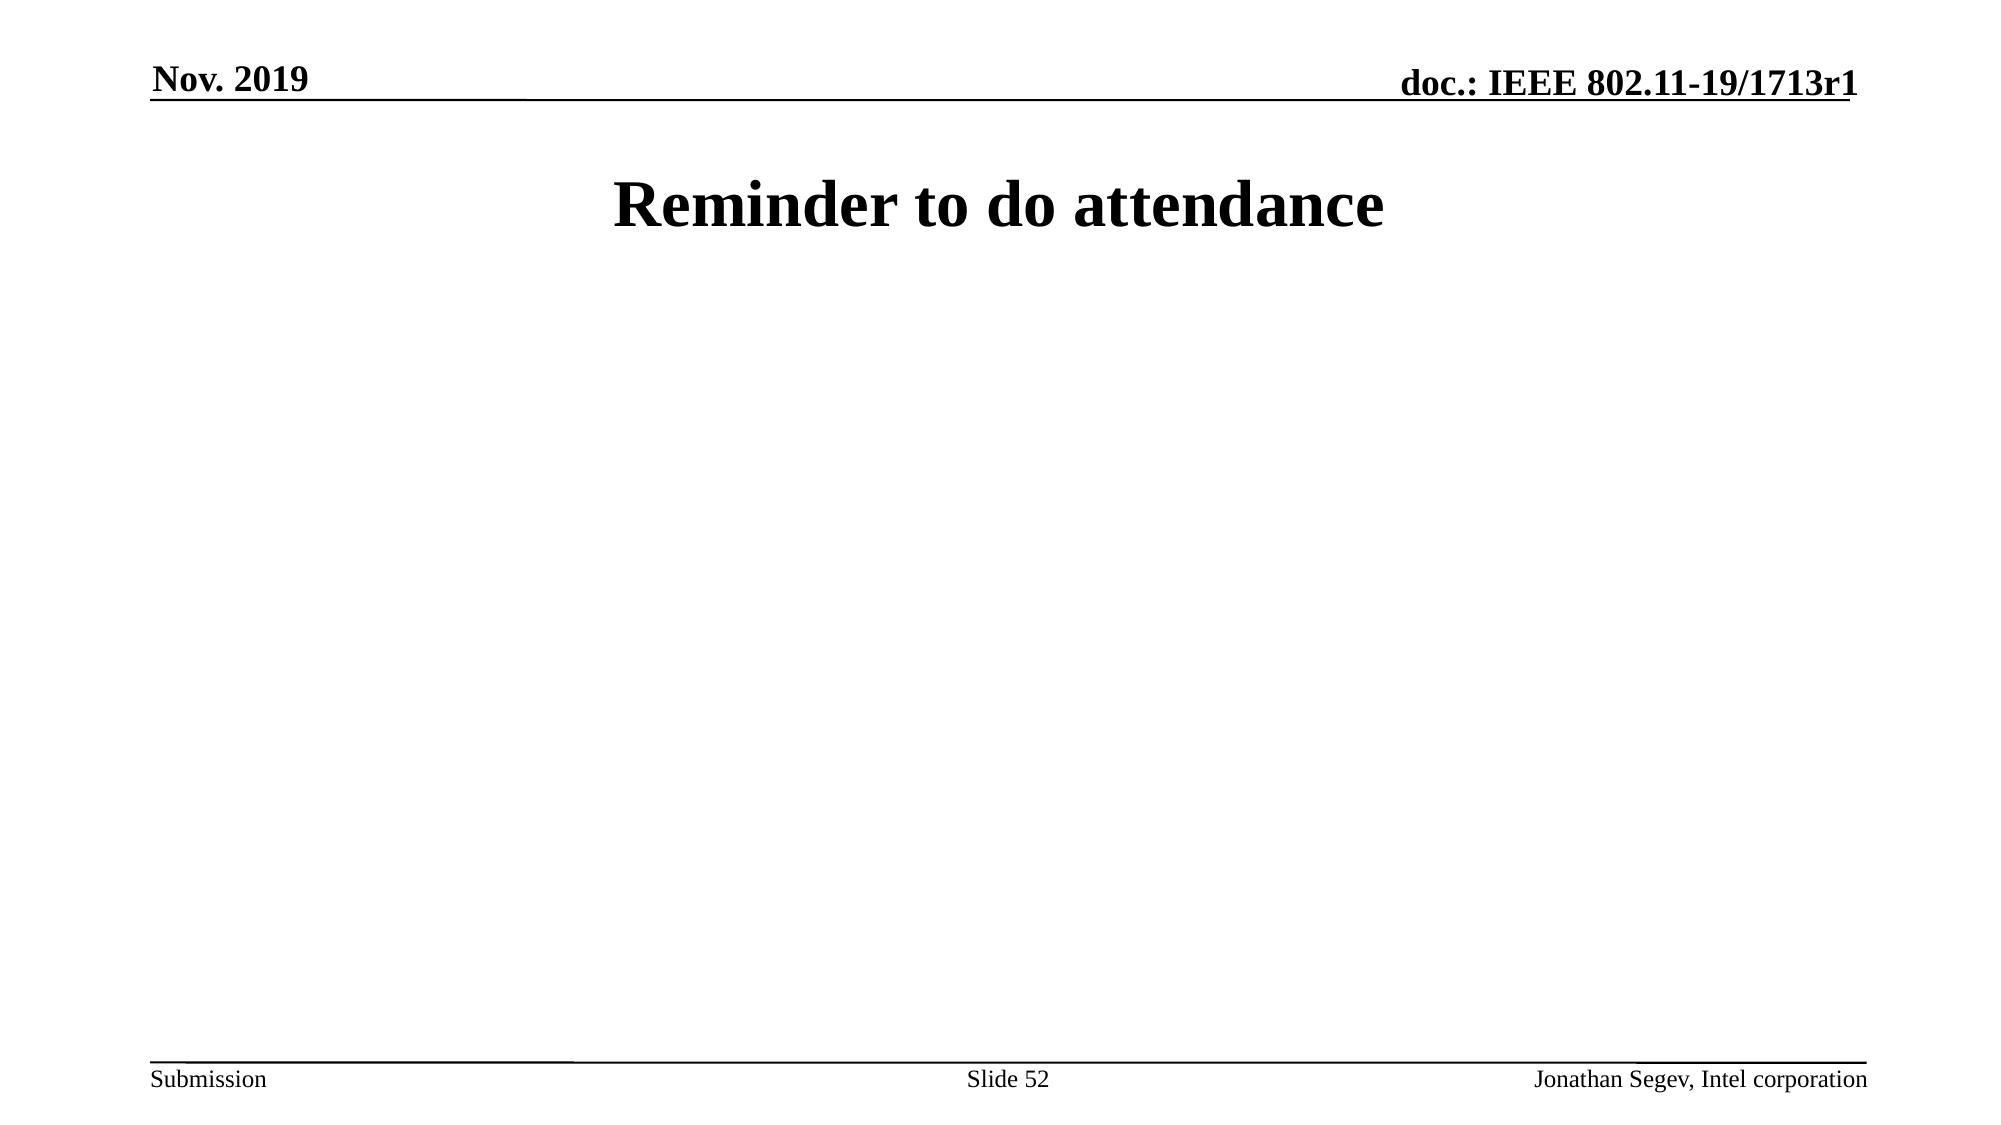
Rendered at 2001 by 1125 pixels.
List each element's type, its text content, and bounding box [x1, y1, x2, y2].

title Reminder to do attendance [149, 112, 1850, 288]
slide_number Slide 52 [950, 1061, 1067, 1123]
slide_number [152, 54, 563, 100]
footer Jonathan Segev, Intel corporation [1171, 1061, 1869, 1093]
